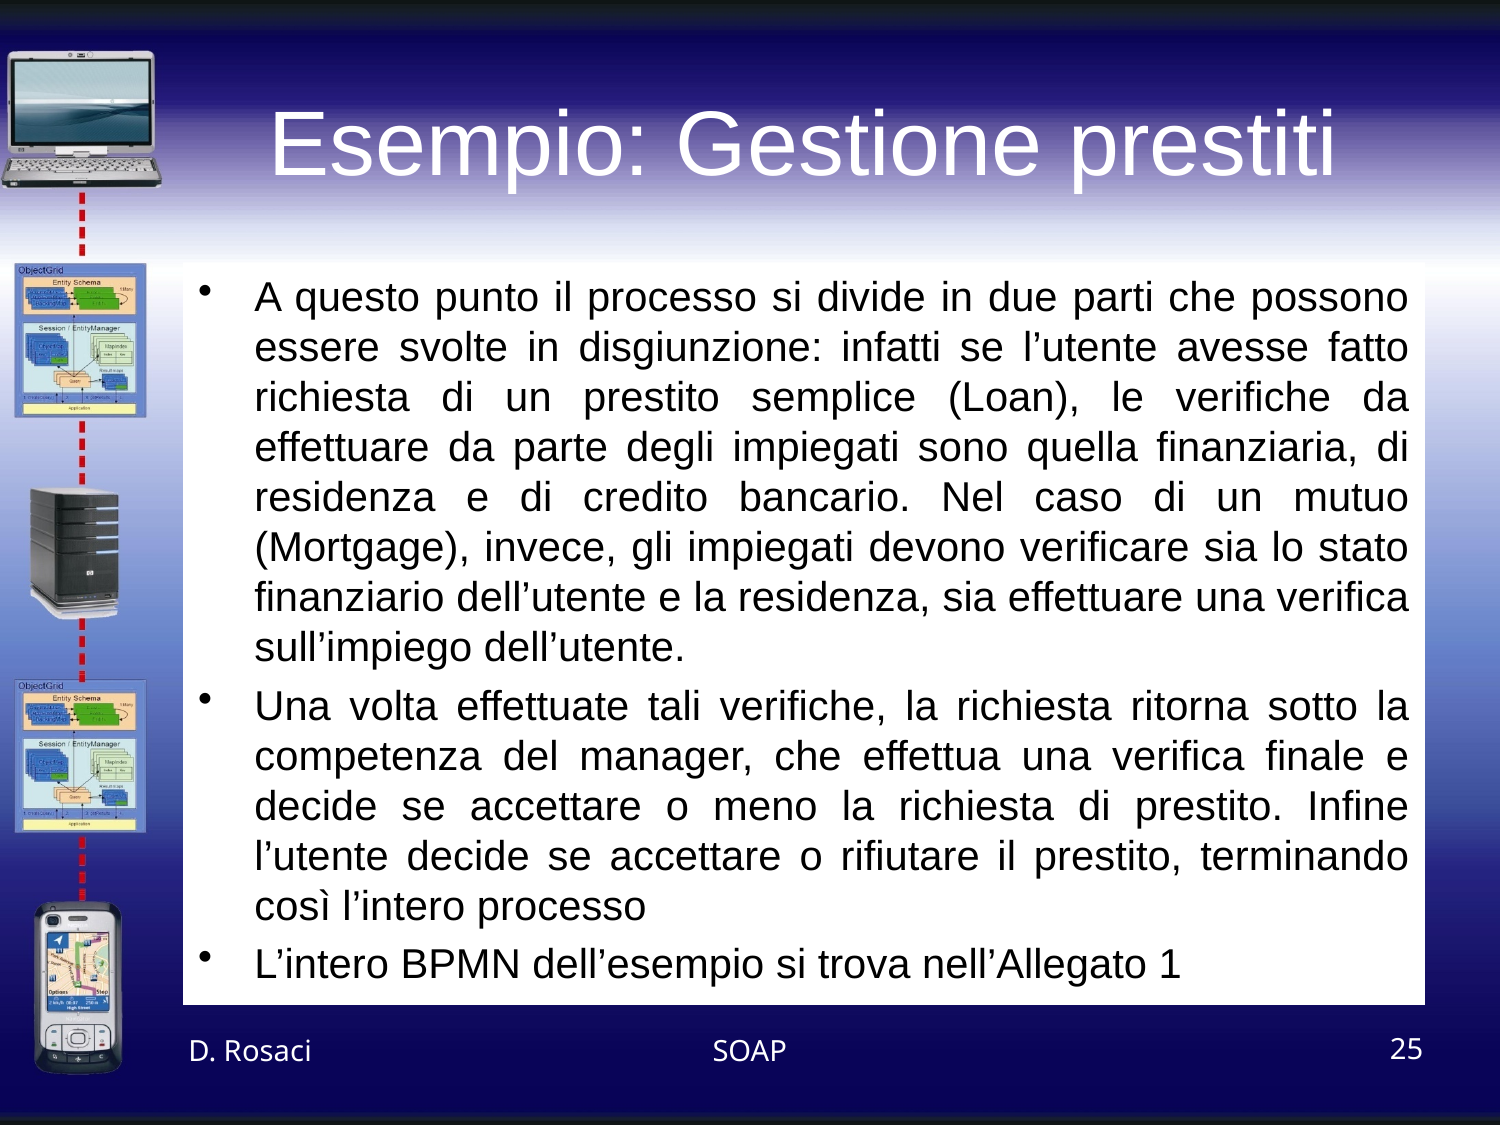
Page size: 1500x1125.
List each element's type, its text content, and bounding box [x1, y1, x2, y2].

footer SOAP [512, 1024, 988, 1103]
list A questo punto il processo si divide in due parti che possono essere svolte in disgiunzione: infatti se l’utente avesse fatto richiesta di un prestito semplice (Loan), le verifiche da effettuare da parte degli impiegati sono quella finanziaria, di residenza e di credito bancario. Nel caso di un mutuo (Mortgage), invece, gli impiegati devono verificare sia lo stato finanziario dell’utente e la residenza, sia effettuare una verifica sull’impiego dell’utente. Una volta effettuate tali verifiche, la richiesta ritorna sotto la competenza del manager, che effettua una verifica finale e decide se accettare o meno la richiesta di prestito. Infine l’utente decide se accettare o rifiutare il prestito, terminando così l’intero processo L’intero BPMN dell’esempio si trova nell’Allegato 1 [182, 262, 1426, 1006]
title Esempio: Gestione prestiti [182, 44, 1426, 233]
slide_number D. Rosaci [74, 1024, 426, 1103]
picture [0, 0, 1500, 1125]
